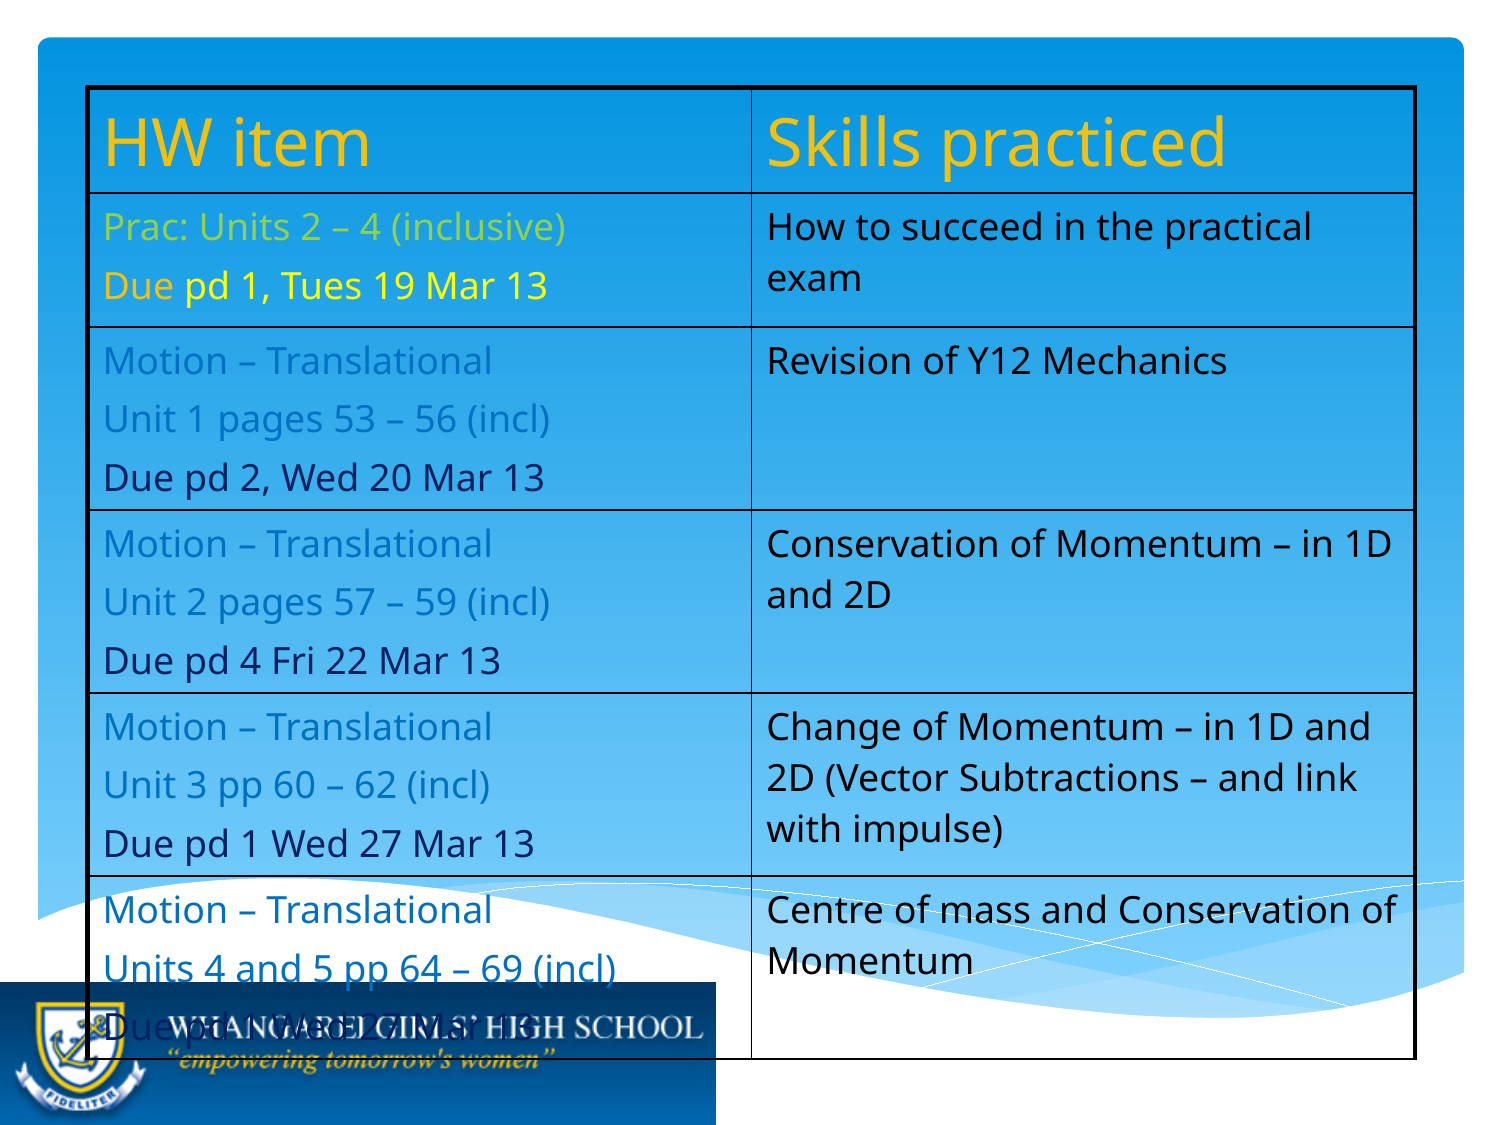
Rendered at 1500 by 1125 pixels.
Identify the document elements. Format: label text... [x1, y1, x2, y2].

table_cell Conservation of Momentum – in 1D and 2D [752, 511, 1413, 692]
table_cell How to succeed in the practical exam [752, 194, 1413, 326]
table_cell Motion – Translational Unit 3 pp 60 – 62 (incl) Due pd 1 Wed 27 Mar 13 [90, 694, 751, 875]
table_cell Motion – Translational Units 4 and 5 pp 64 – 69 (incl) Due pd 1 Wed 27 Mar 13 [90, 877, 751, 1058]
picture [0, 982, 716, 1125]
table_cell Revision of Y12 Mechanics [752, 328, 1413, 509]
table_cell Prac: Units 2 – 4 (inclusive) Due pd 1, Tues 19 Mar 13 [90, 194, 751, 326]
table_cell Centre of mass and Conservation of Momentum [752, 877, 1413, 1058]
table_header Skills practiced [752, 90, 1413, 192]
table_cell Change of Momentum – in 1D and 2D (Vector Subtractions – and link with impulse) [752, 694, 1413, 875]
table_header HW item [90, 90, 751, 192]
table_cell Motion – Translational Unit 1 pages 53 – 56 (incl) Due pd 2, Wed 20 Mar 13 [90, 328, 751, 509]
table_cell Motion – Translational Unit 2 pages 57 – 59 (incl) Due pd 4 Fri 22 Mar 13 [90, 511, 751, 692]
